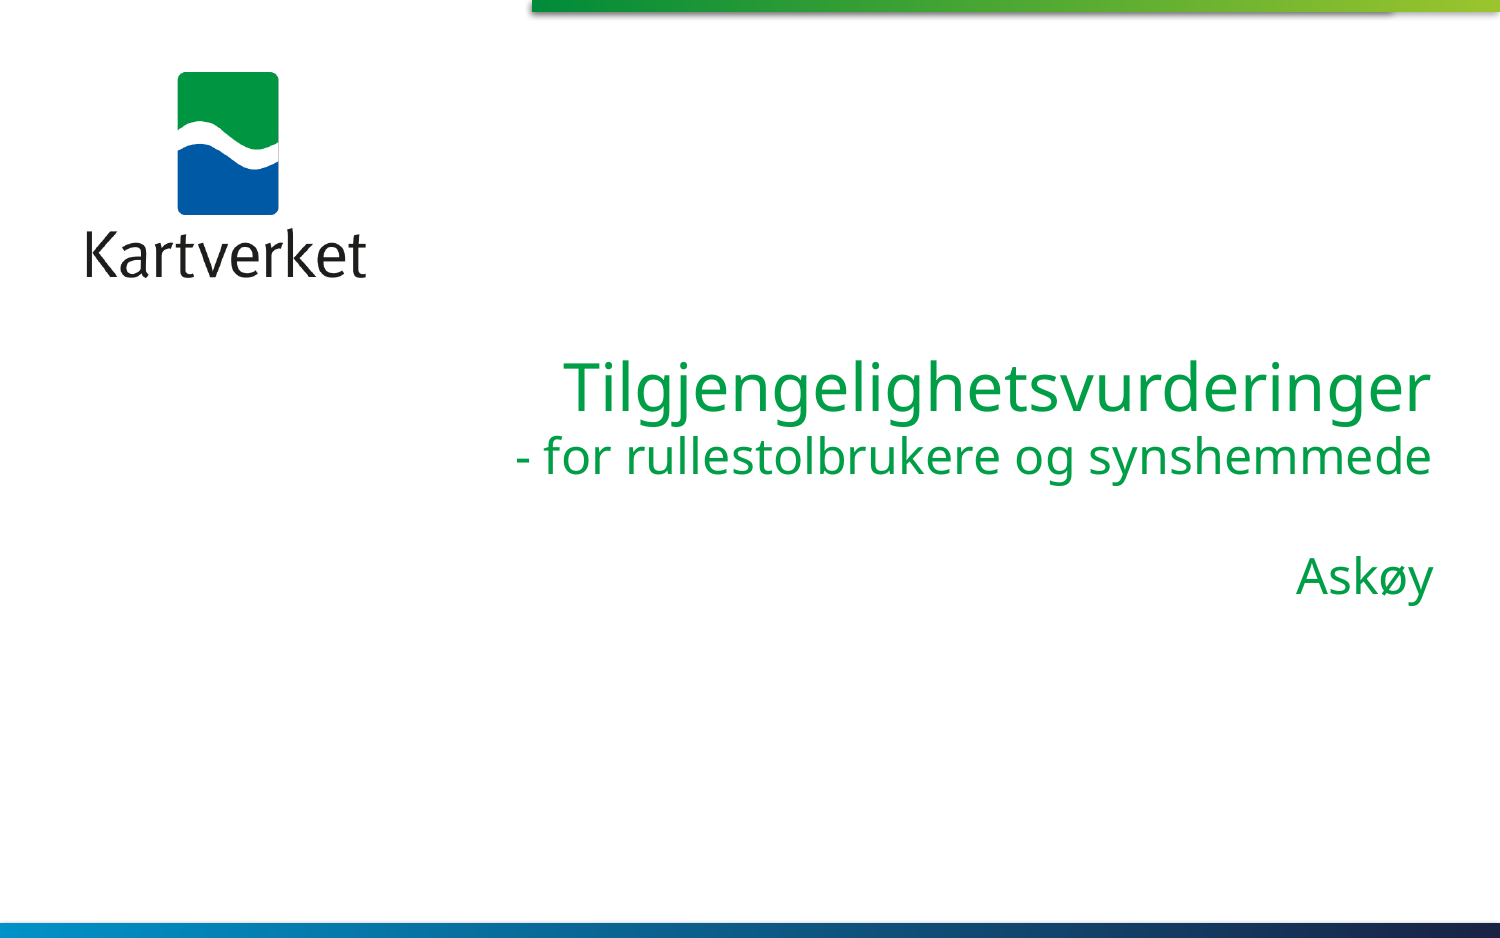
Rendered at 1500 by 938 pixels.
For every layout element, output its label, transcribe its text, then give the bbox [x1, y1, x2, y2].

text_box Tilgjengelighetsvurderinger - for rullestolbrukere og synshemmede Askøy [66, 337, 1449, 613]
